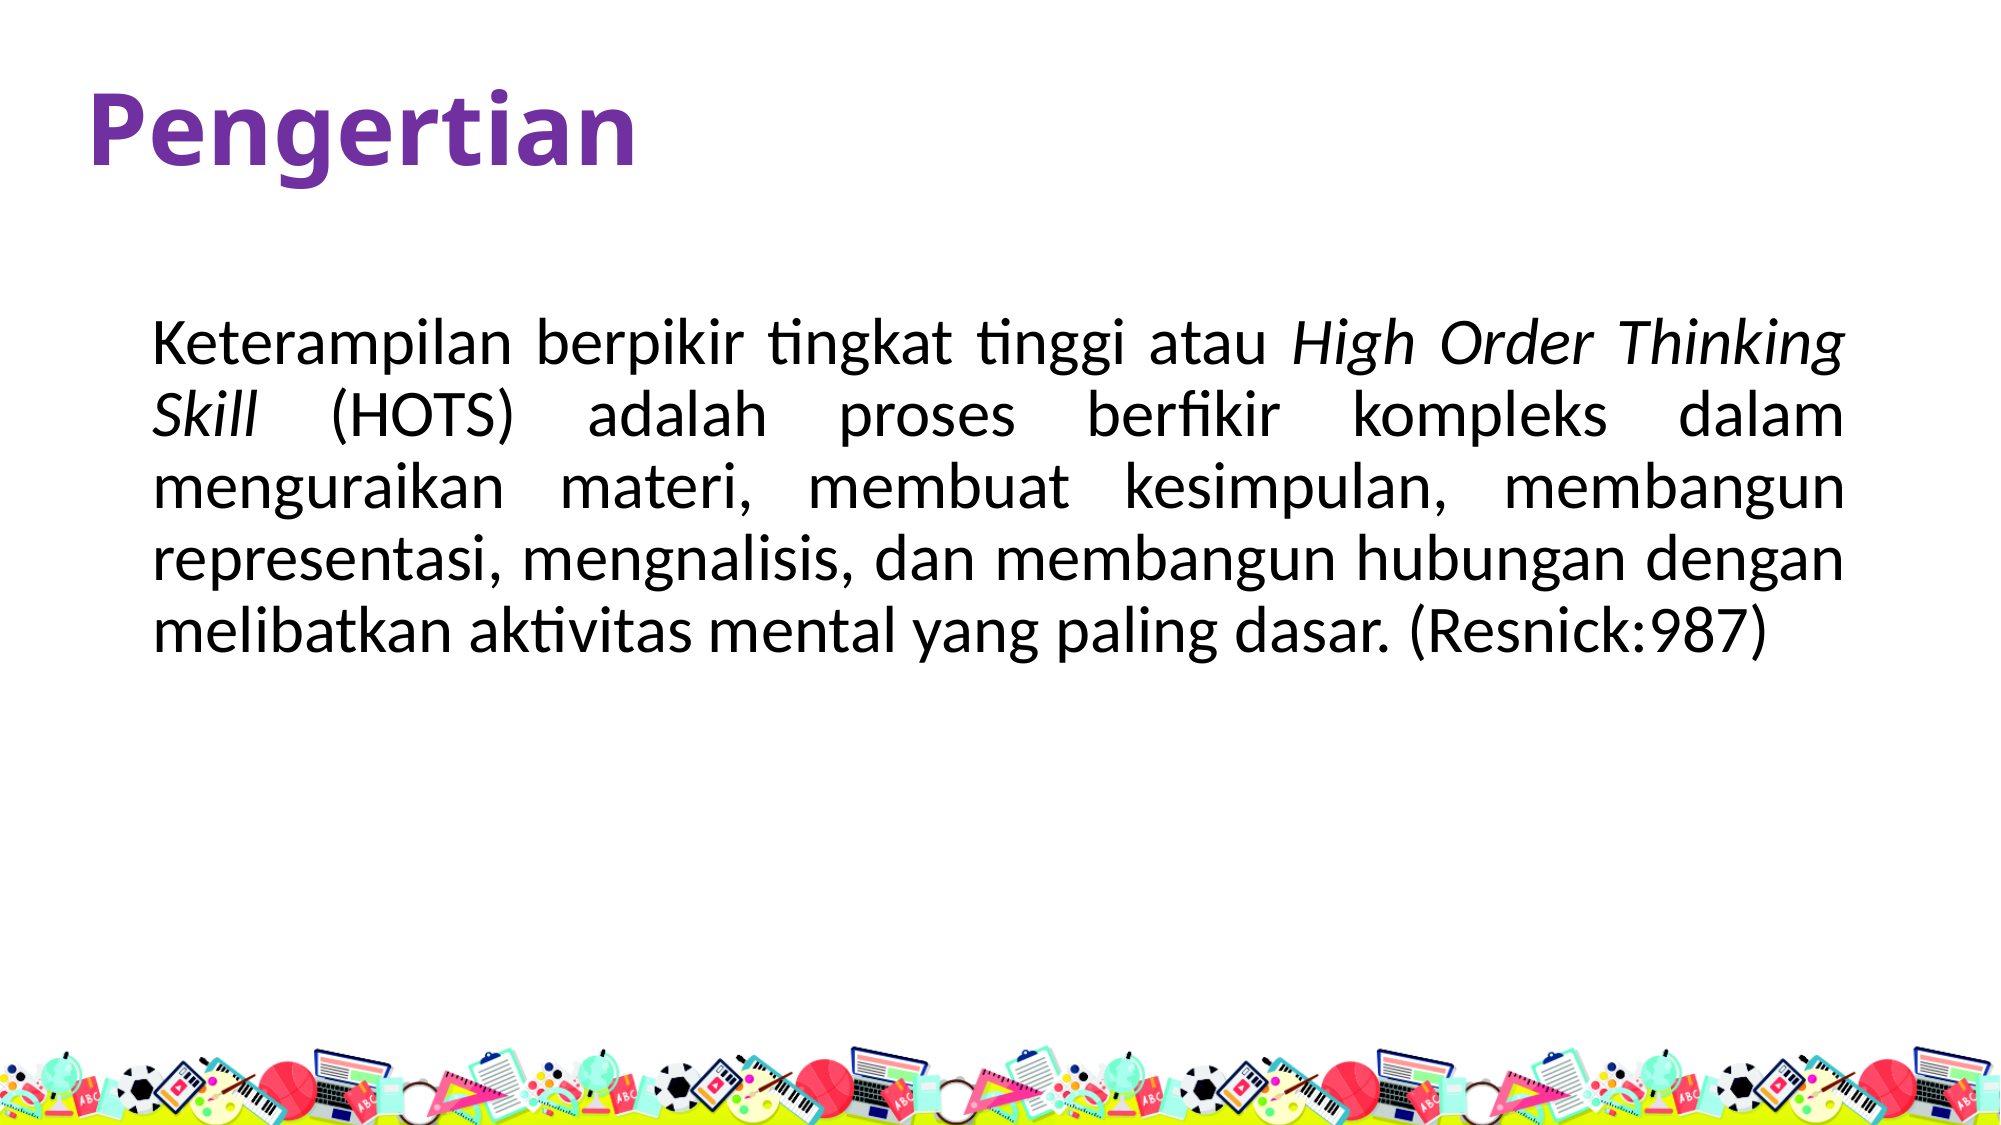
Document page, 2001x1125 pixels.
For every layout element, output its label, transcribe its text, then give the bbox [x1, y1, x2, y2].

picture [0, 0, 2000, 1125]
list Keterampilan berpikir tingkat tinggi atau High Order Thinking Skill (HOTS) adalah proses berfikir kompleks dalam menguraikan materi, membuat kesimpulan, membangun representasi, mengnalisis, dan membangun hubungan dengan melibatkan aktivitas mental yang paling dasar. (Resnick:987) [137, 299, 1863, 703]
title Pengertian [70, 59, 1934, 207]
